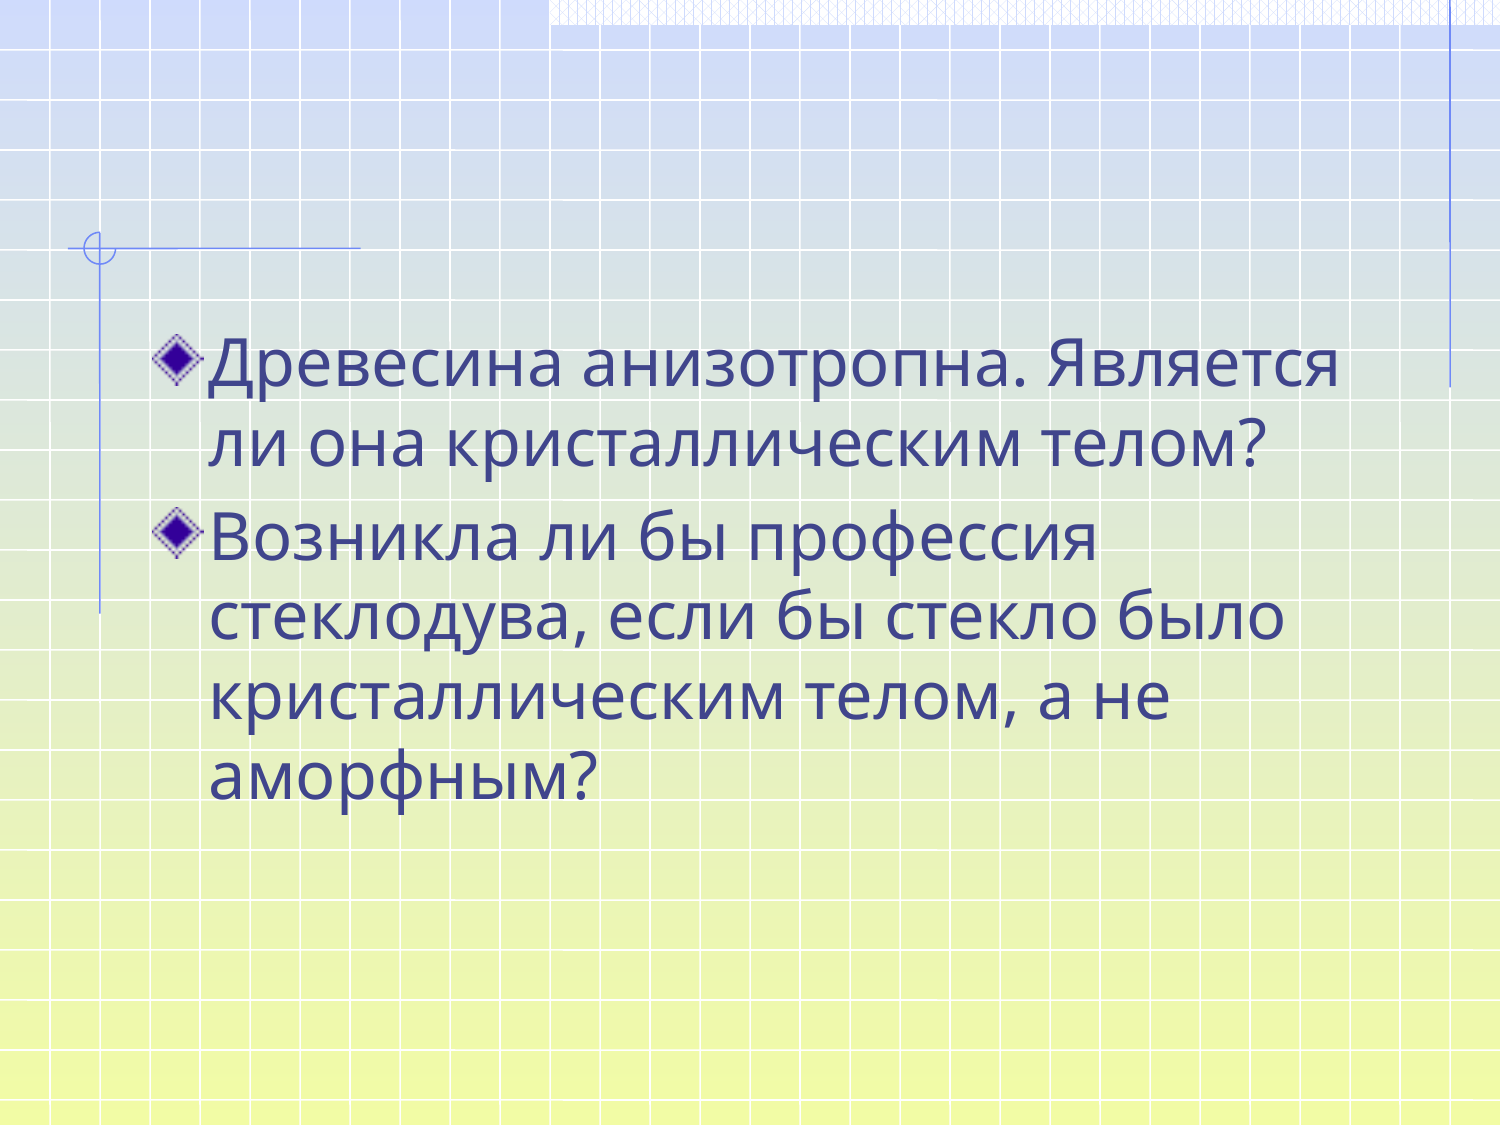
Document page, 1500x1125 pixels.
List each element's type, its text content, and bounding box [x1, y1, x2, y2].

picture [152, 334, 204, 386]
picture [152, 507, 204, 559]
list Древесина анизотропна. Является ли она кристаллическим телом? Возникла ли бы профессия стеклодува, если бы стекло было кристаллическим телом, а не аморфным? [137, 312, 1413, 988]
